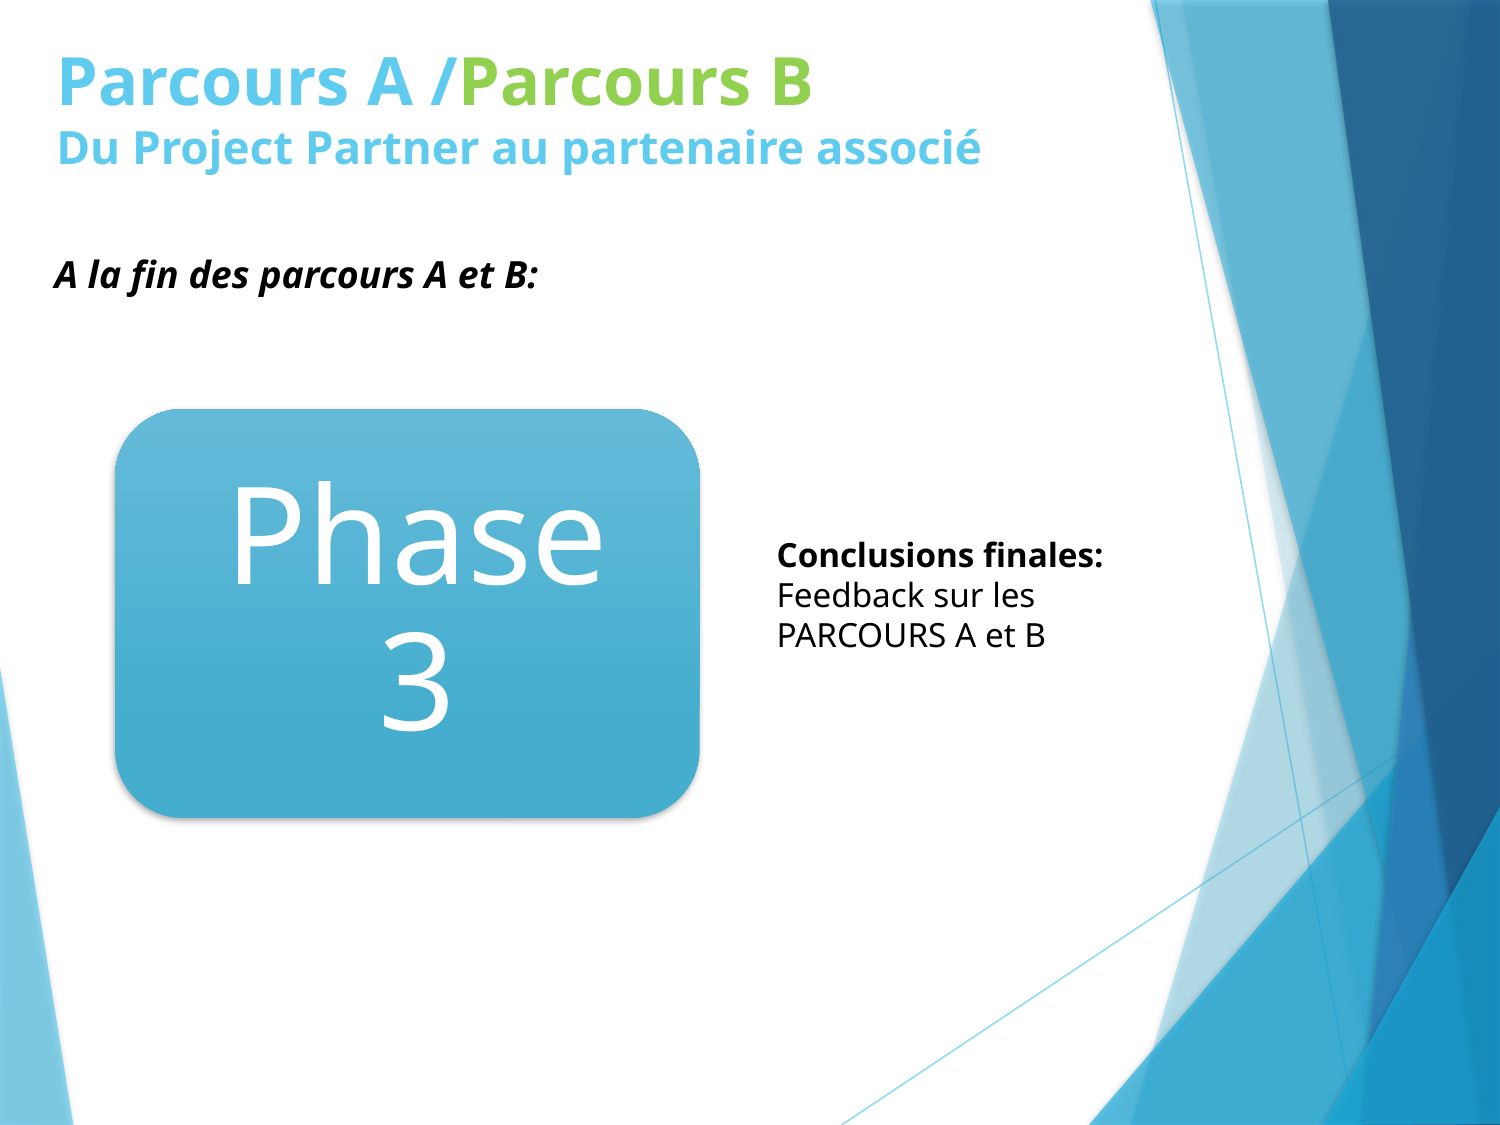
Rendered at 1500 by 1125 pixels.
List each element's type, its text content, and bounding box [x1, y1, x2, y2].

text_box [28, 325, 1372, 1125]
title Parcours A /Parcours B Du Project Partner au partenaire associé [41, 30, 1415, 209]
text_box A la fin des parcours A et B: [39, 243, 963, 304]
